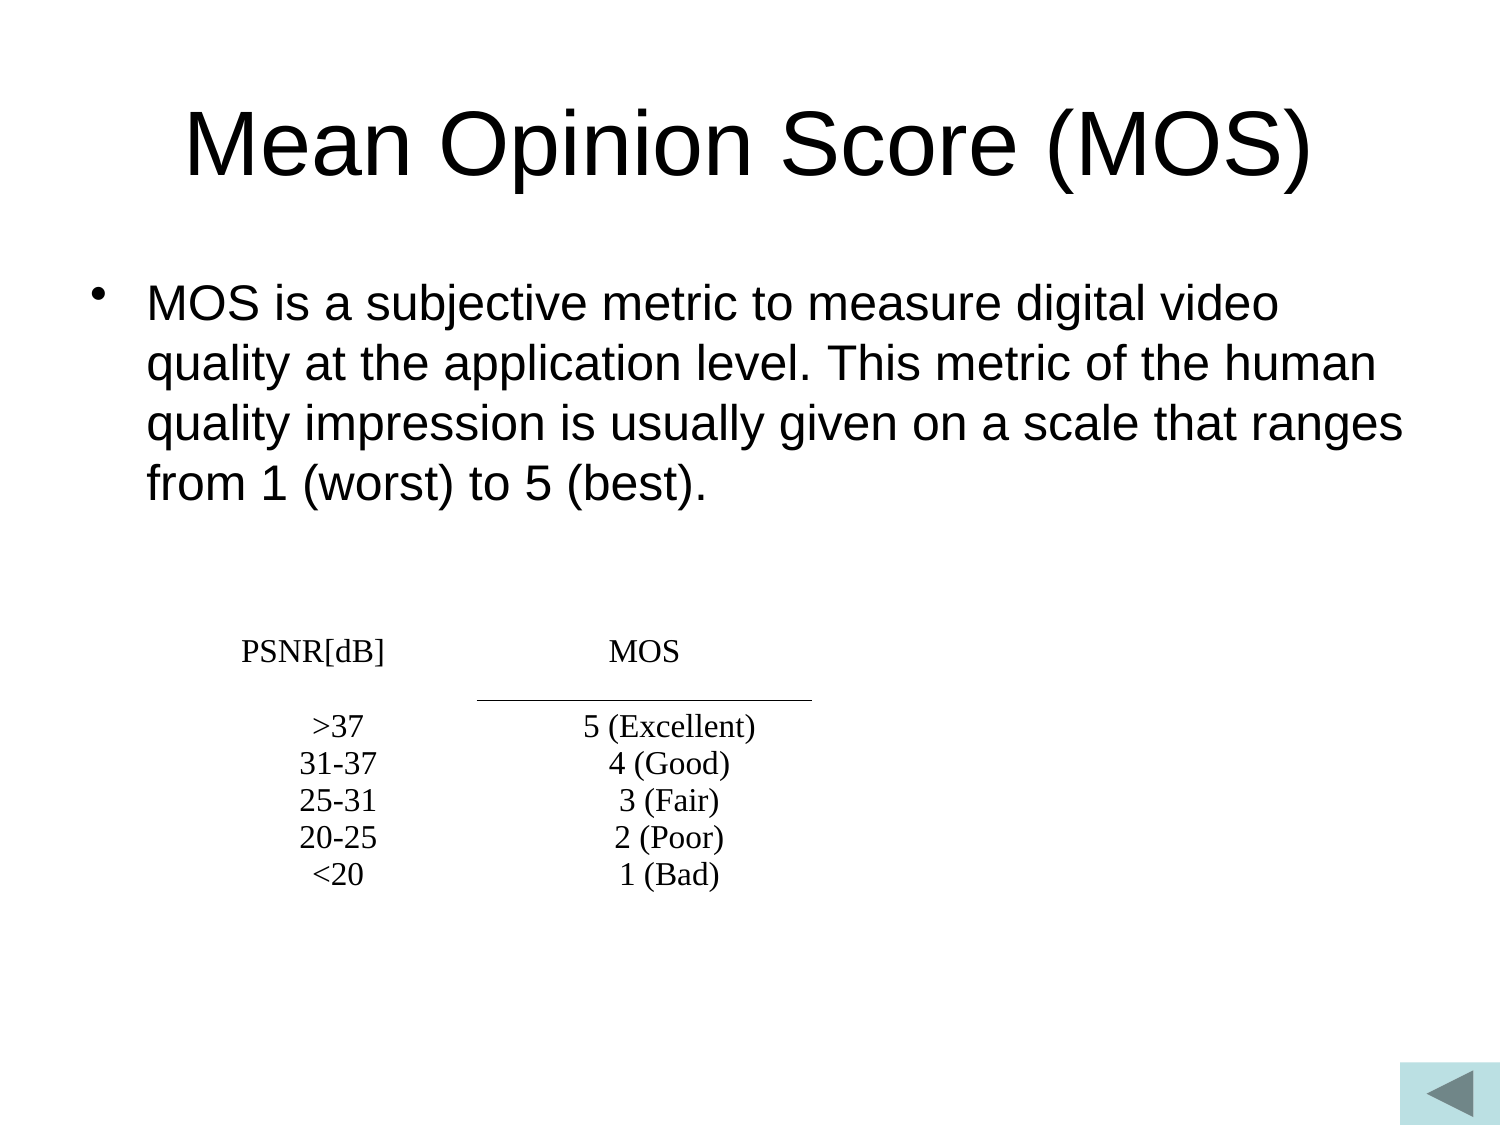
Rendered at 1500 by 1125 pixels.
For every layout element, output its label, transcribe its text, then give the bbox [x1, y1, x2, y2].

table_header PSNR[dB] [150, 625, 477, 700]
title Mean Opinion Score (MOS) [74, 44, 1426, 233]
list MOS is a subjective metric to measure digital video quality at the application level. This metric of the human quality impression is usually given on a scale that ranges from 1 (worst) to 5 (best). [74, 262, 1451, 513]
table_header MOS [477, 625, 812, 700]
table_cell 5 (Excellent) 4 (Good) 3 (Fair) 2 (Poor) 1 (Bad) [477, 701, 812, 901]
table_cell >37 31-37 25-31 20-25 <20 [150, 700, 477, 901]
text_box [1400, 1062, 1500, 1125]
